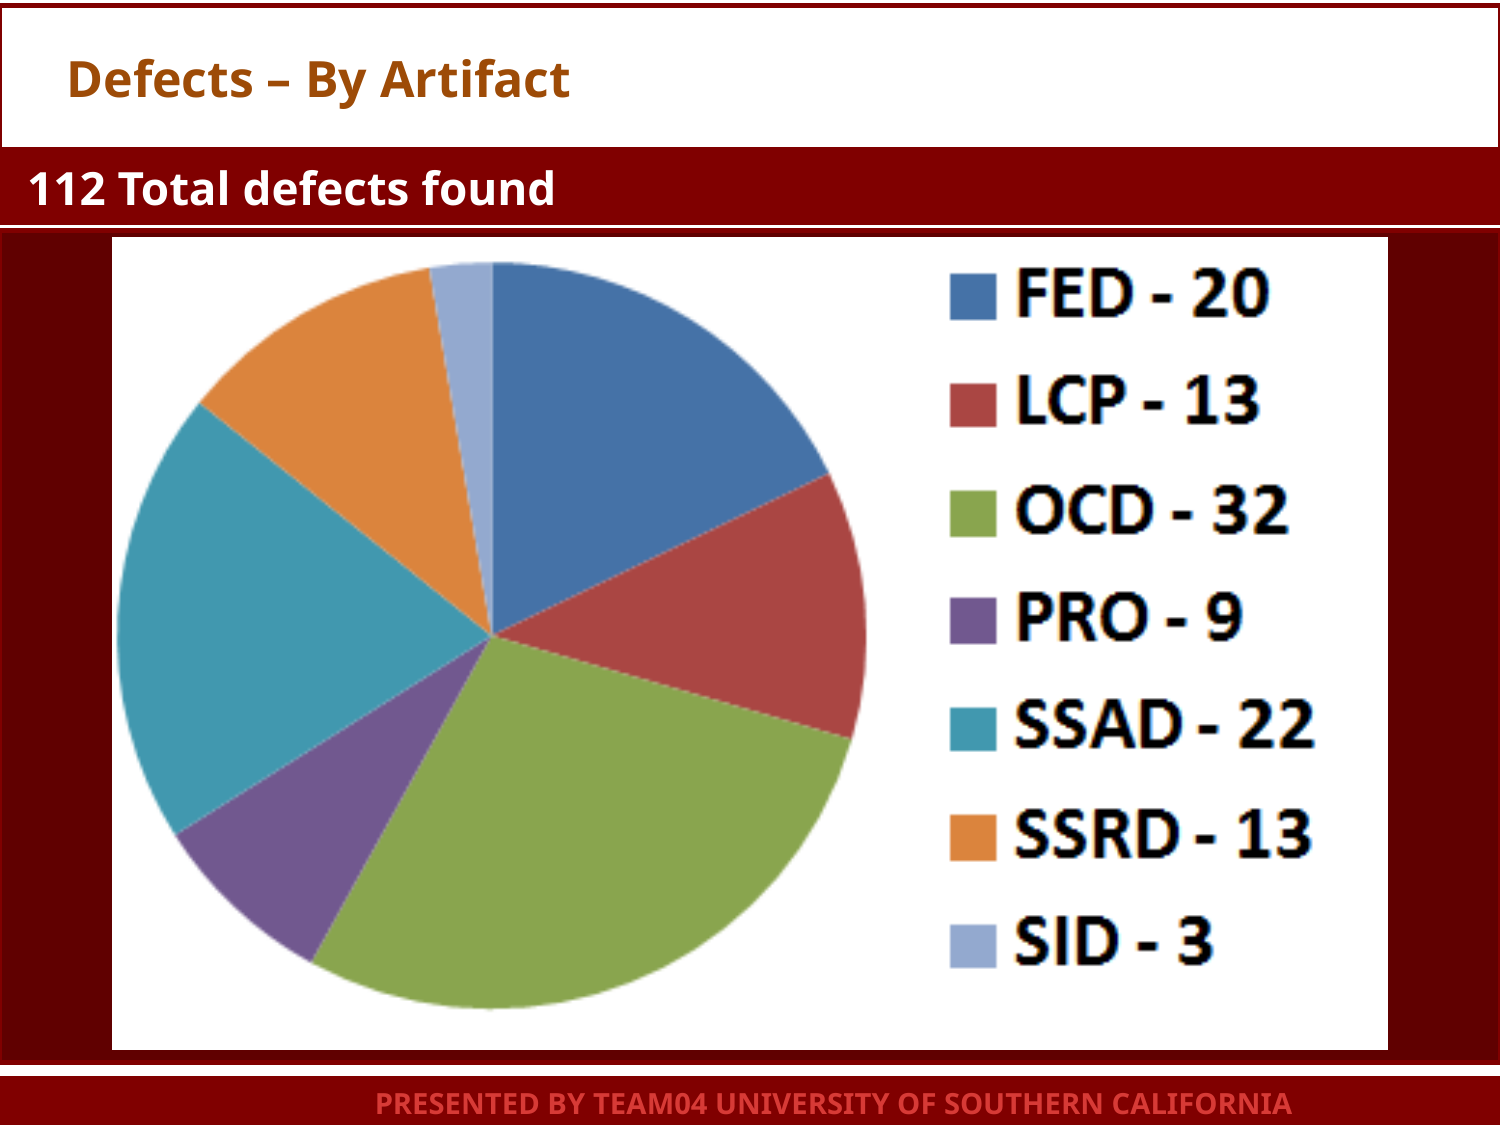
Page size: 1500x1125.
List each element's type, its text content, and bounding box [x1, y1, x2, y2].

text_box Defects – By Artifact [0, 3, 1500, 151]
picture [112, 237, 1388, 1051]
list 112 Total defects found [0, 151, 1500, 225]
text_box PRESENTED BY TEAM04 UNIVERSITY OF SOUTHERN CALIFORNIA [0, 1076, 1500, 1125]
text_box [0, 228, 1500, 1065]
text_box [27, 230, 1500, 1014]
